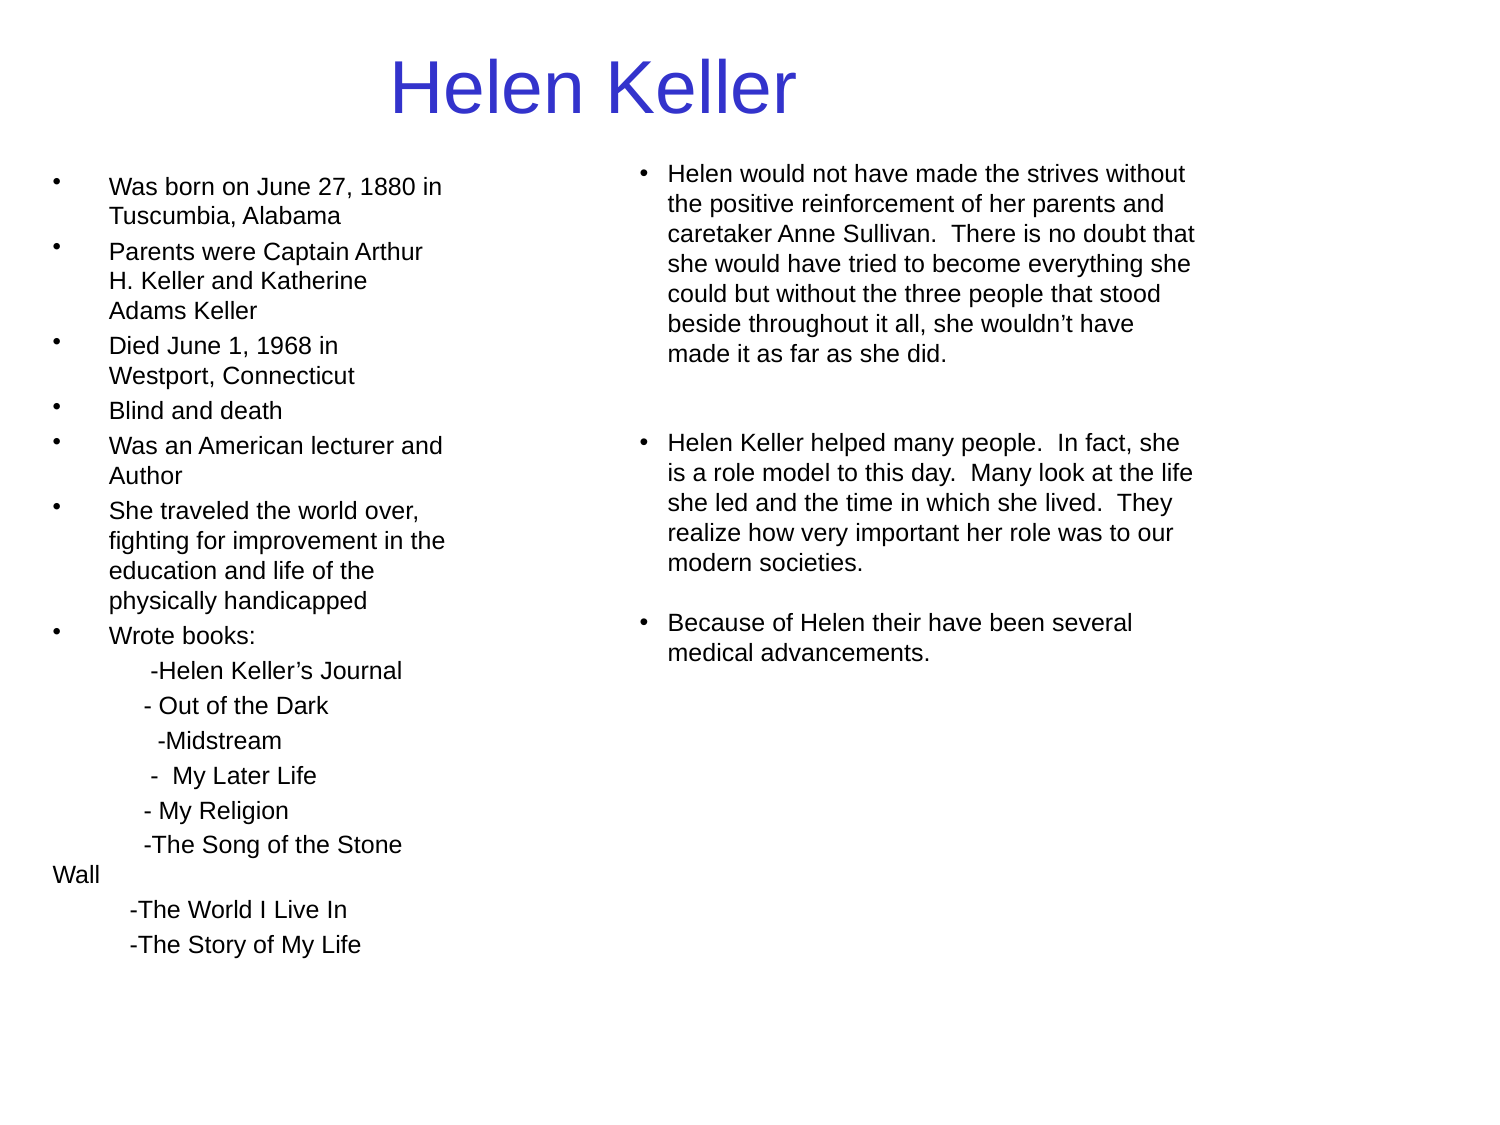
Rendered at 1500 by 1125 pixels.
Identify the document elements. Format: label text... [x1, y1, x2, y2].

text_box Helen would not have made the strives without the positive reinforcement of her parents and caretaker Anne Sullivan. There is no doubt that she would have tried to become everything she could but without the three people that stood beside throughout it all, she wouldn’t have made it as far as she did. Helen Keller helped many people. In fact, she is a role model to this day. Many look at the life she led and the time in which she lived. They realize how very important her role was to our modern societies. Because of Helen their have been several medical advancements. [624, 149, 1213, 674]
list Was born on June 27, 1880 in Tuscumbia, Alabama Parents were Captain Arthur H. Keller and Katherine Adams Keller Died June 1, 1968 in Westport, Connecticut Blind and death Was an American lecturer and Author She traveled the world over, fighting for improvement in the education and life of the physically handicapped Wrote books: -Helen Keller’s Journal - Out of the Dark -Midstream - My Later Life - My Religion -The Song of the Stone Wall -The World I Live In -The Story of My Life [37, 162, 463, 943]
title Helen Keller [237, 37, 951, 131]
